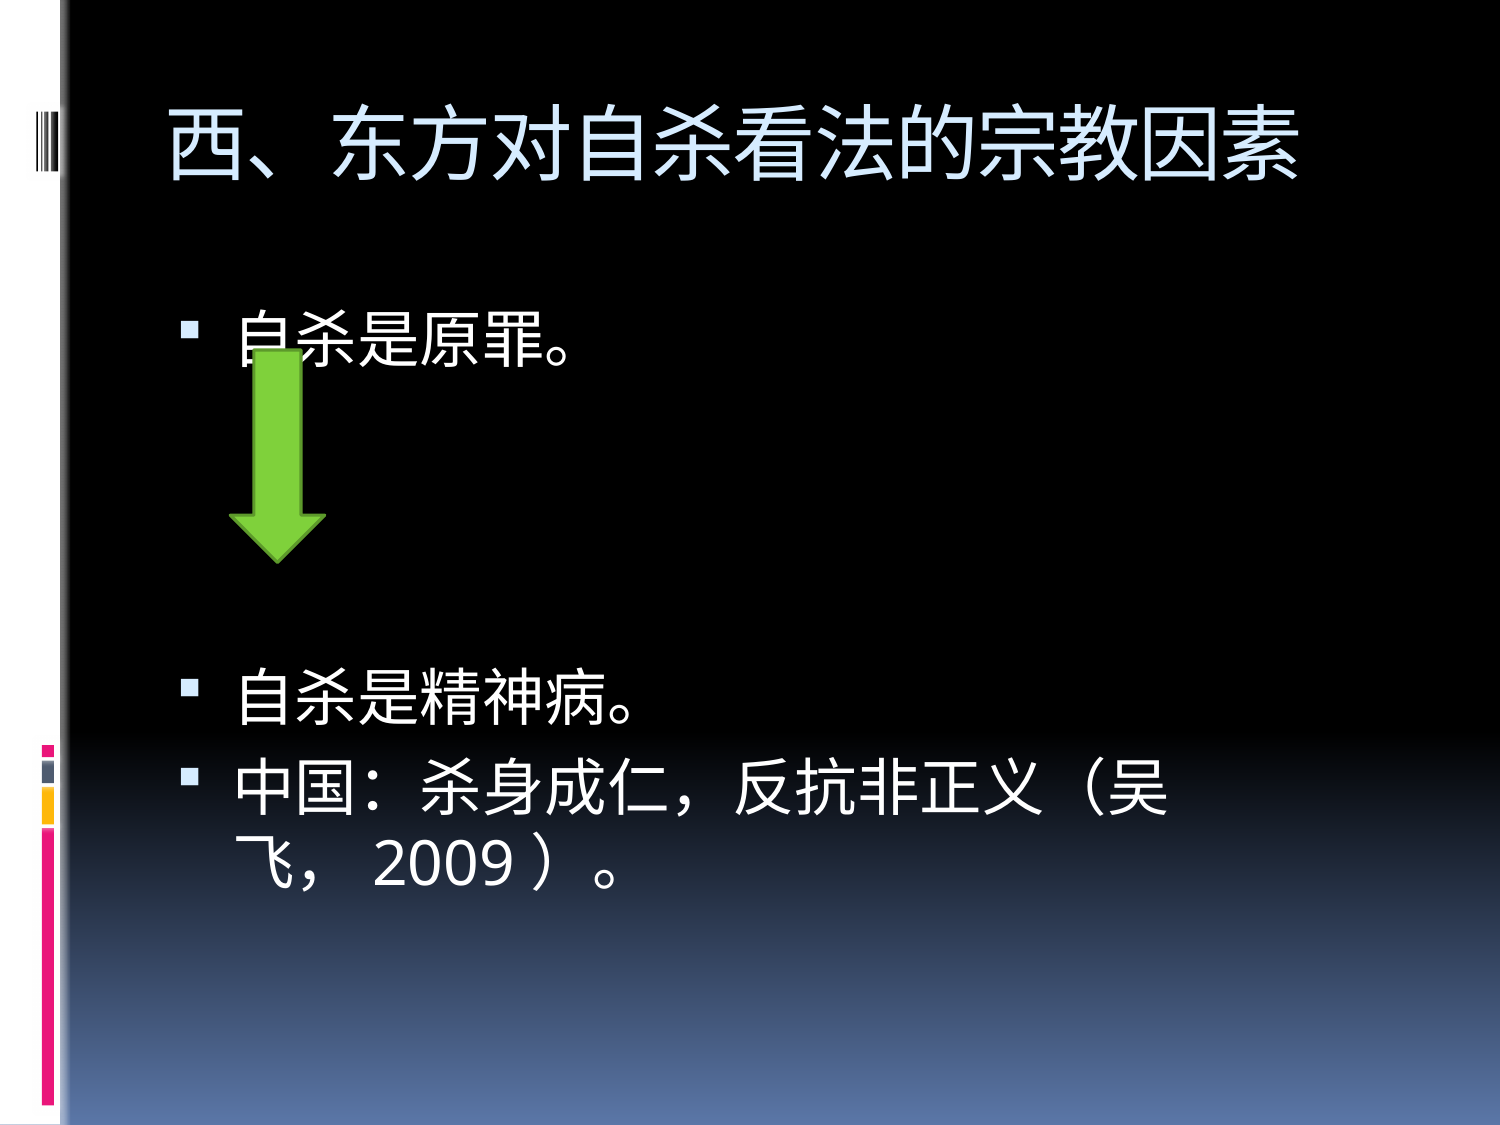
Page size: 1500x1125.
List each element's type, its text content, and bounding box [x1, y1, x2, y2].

title 西、东方对自杀看法的宗教因素 [150, 83, 1425, 234]
text_box [228, 348, 327, 564]
list 自杀是原罪。 自杀是精神病。 中国：杀身成仁，反抗非正义（吴飞，2009）。 [150, 292, 1425, 1043]
